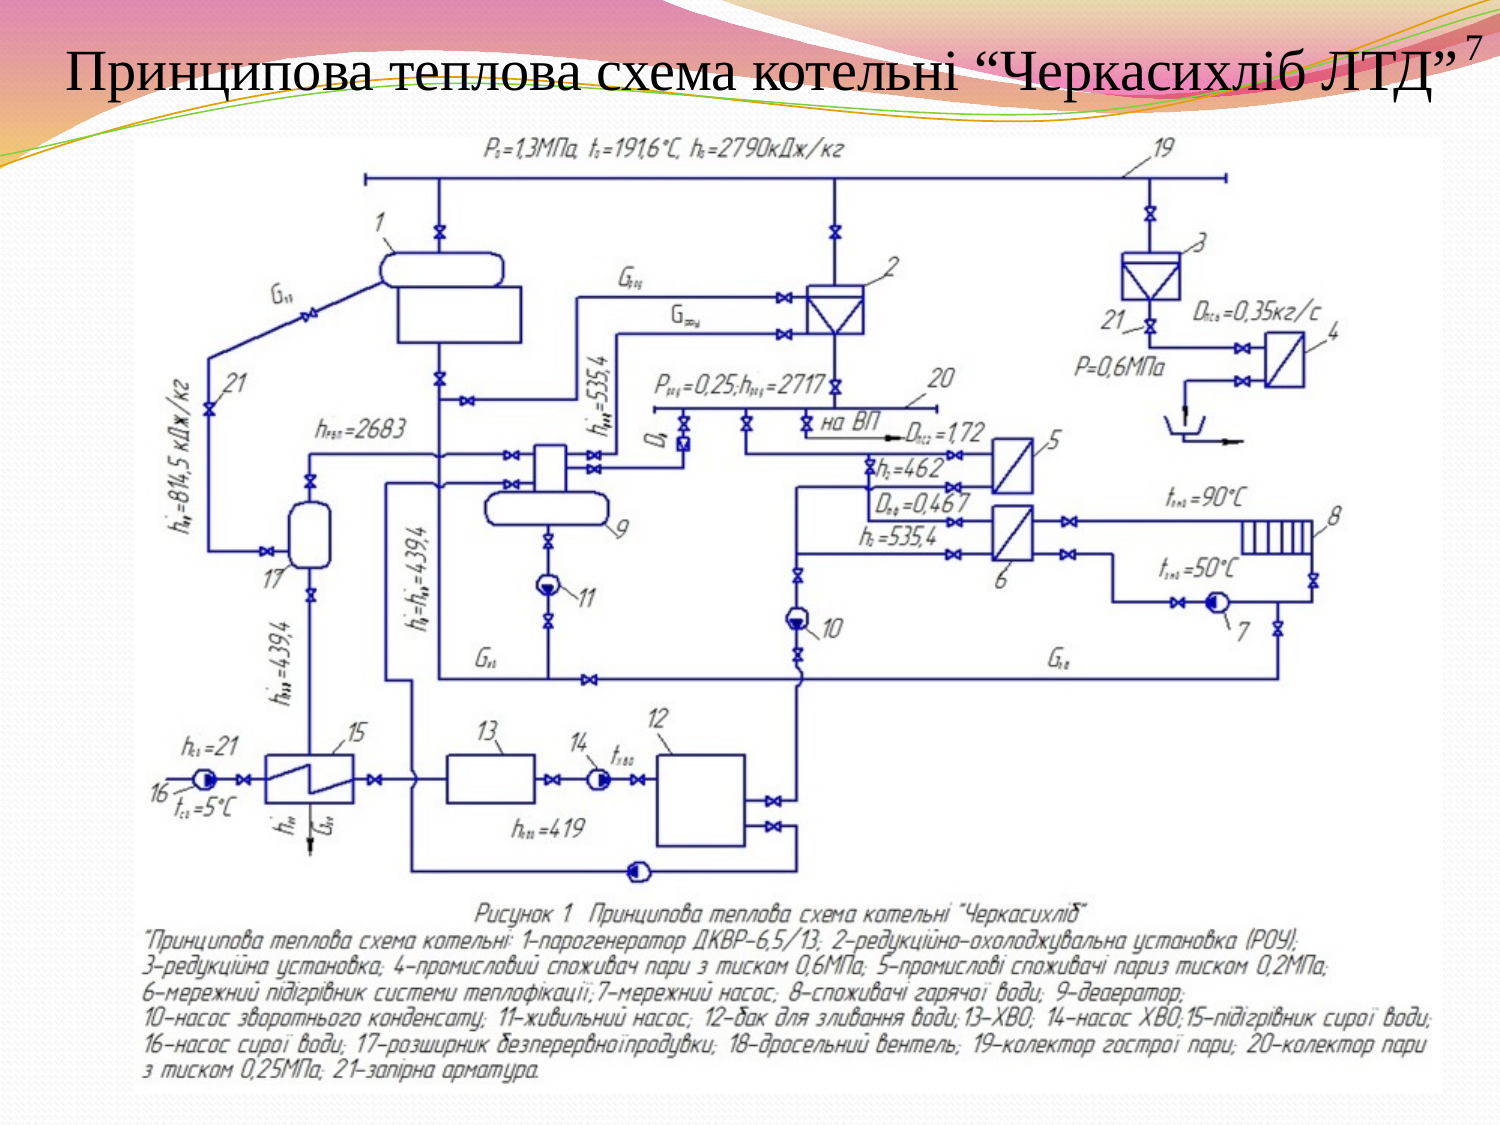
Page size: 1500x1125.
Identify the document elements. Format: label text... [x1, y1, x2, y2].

picture [135, 136, 1443, 1093]
slide_number 7 [1358, 8, 1484, 68]
text_box Принципова теплова схема котельні “Черкасихліб ЛТД” [50, 24, 1475, 110]
